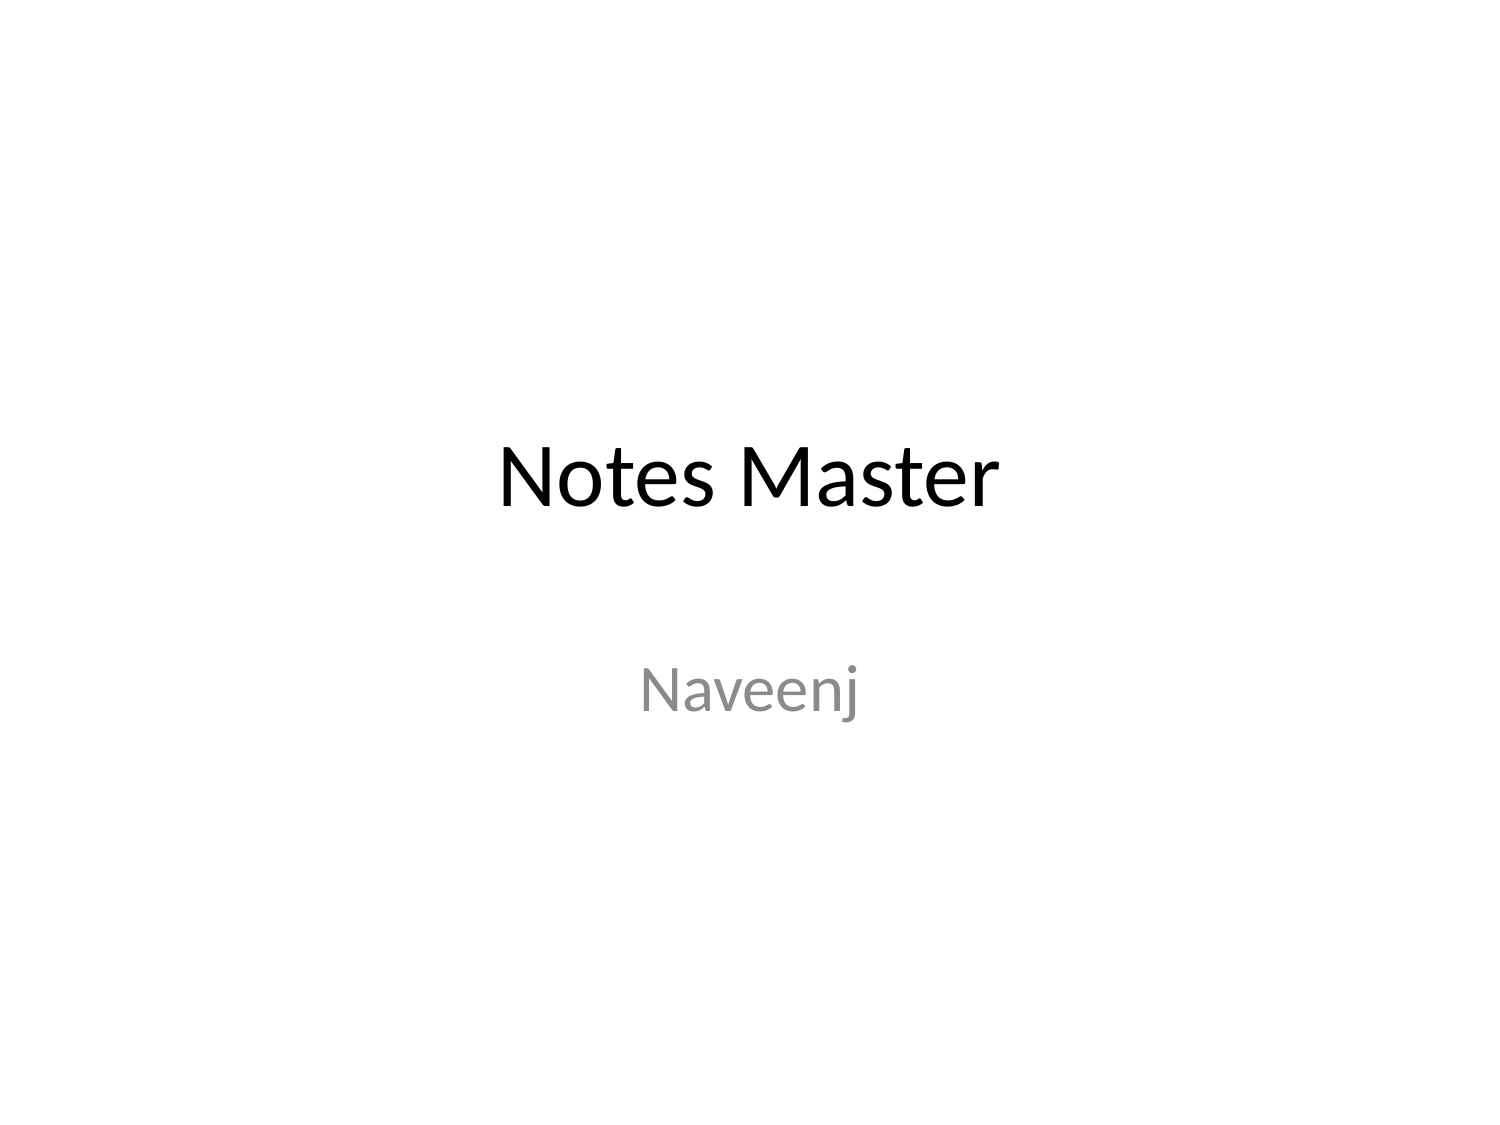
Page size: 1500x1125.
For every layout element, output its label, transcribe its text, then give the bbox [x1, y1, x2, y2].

subtitle Naveenj [225, 637, 1275, 925]
title Notes Master [112, 349, 1388, 591]
